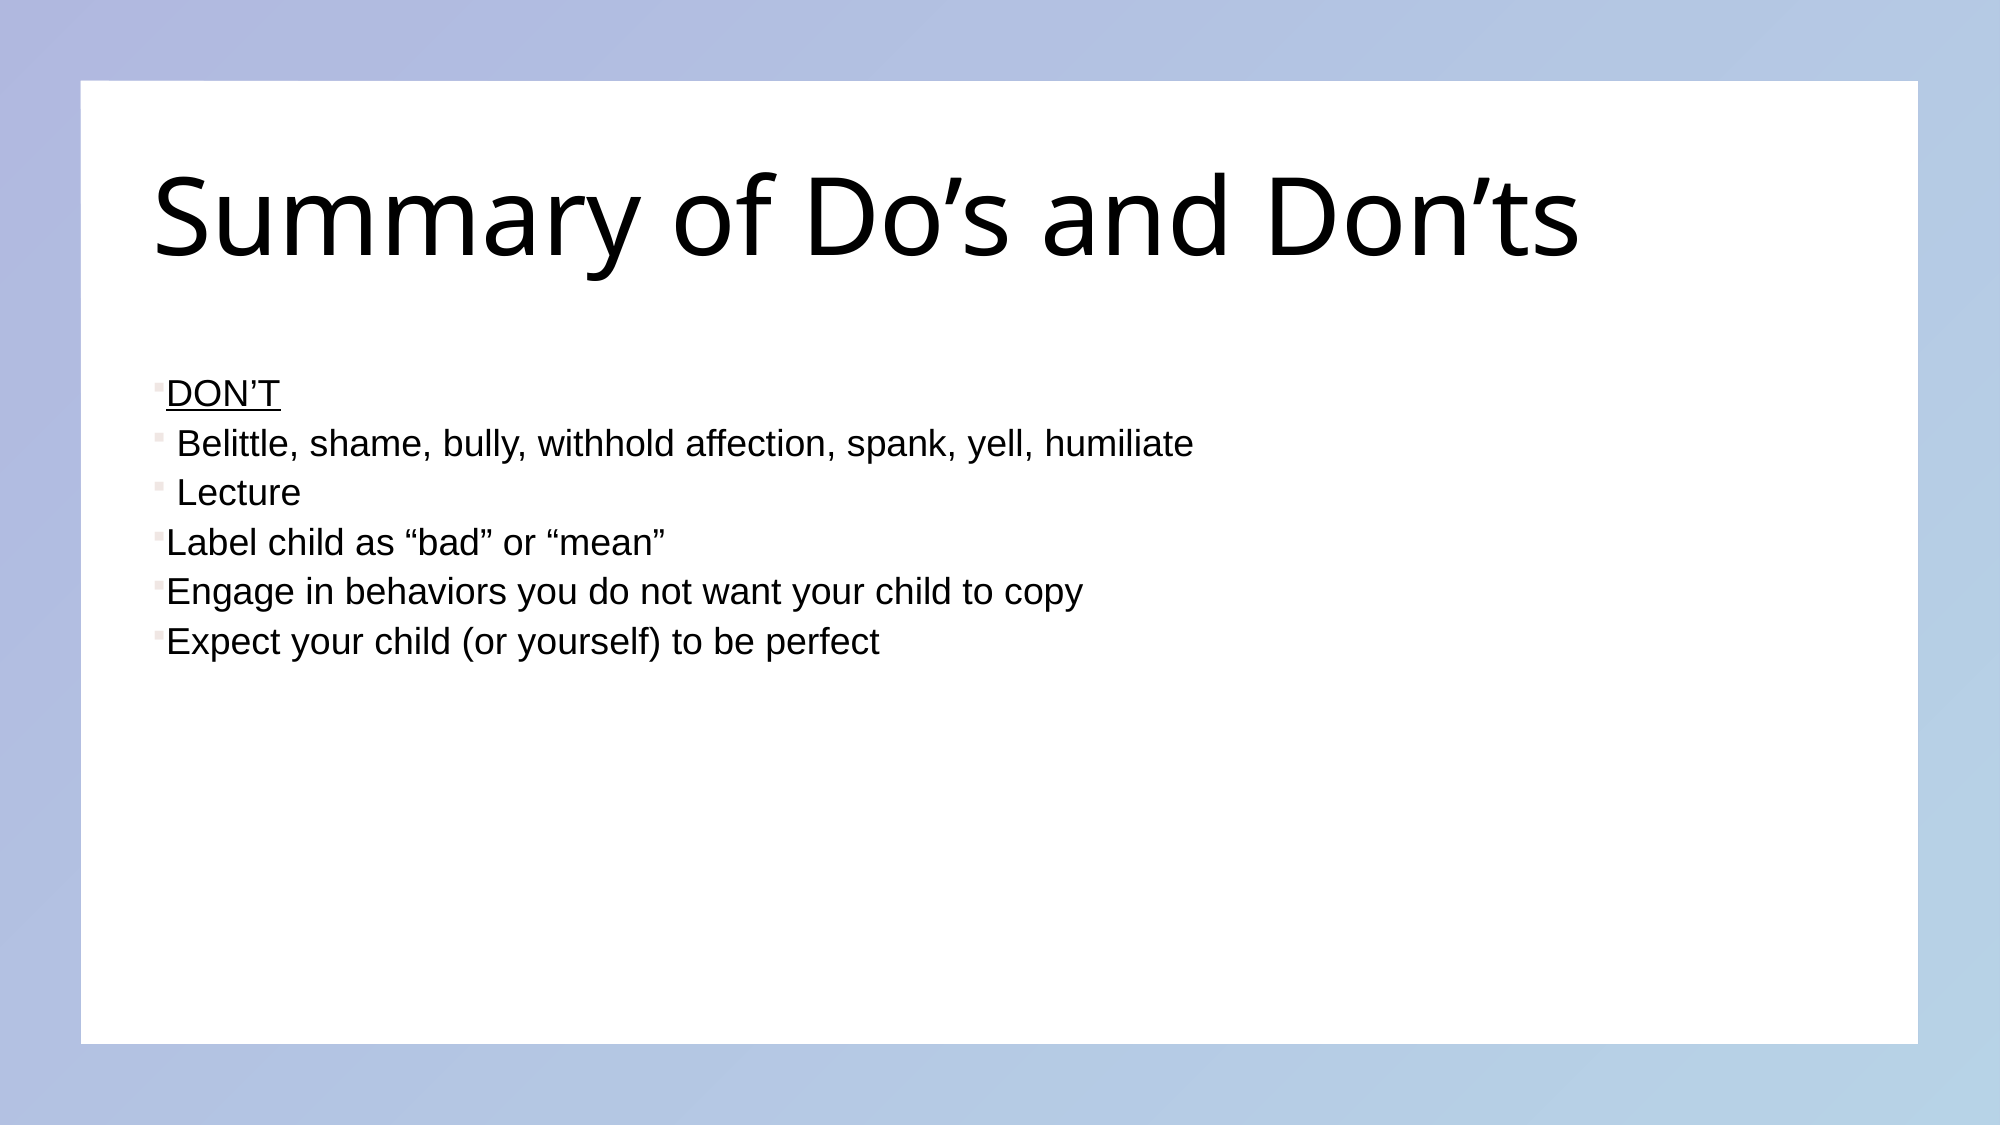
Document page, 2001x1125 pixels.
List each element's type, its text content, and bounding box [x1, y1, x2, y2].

list DON’T Belittle, shame, bully, withhold affection, spank, yell, humiliate Lecture Label child as “bad” or “mean” Engage in behaviors you do not want your child to copy Expect your child (or yourself) to be perfect [137, 357, 1863, 1014]
title Summary of Do’s and Don’ts [137, 111, 1863, 330]
